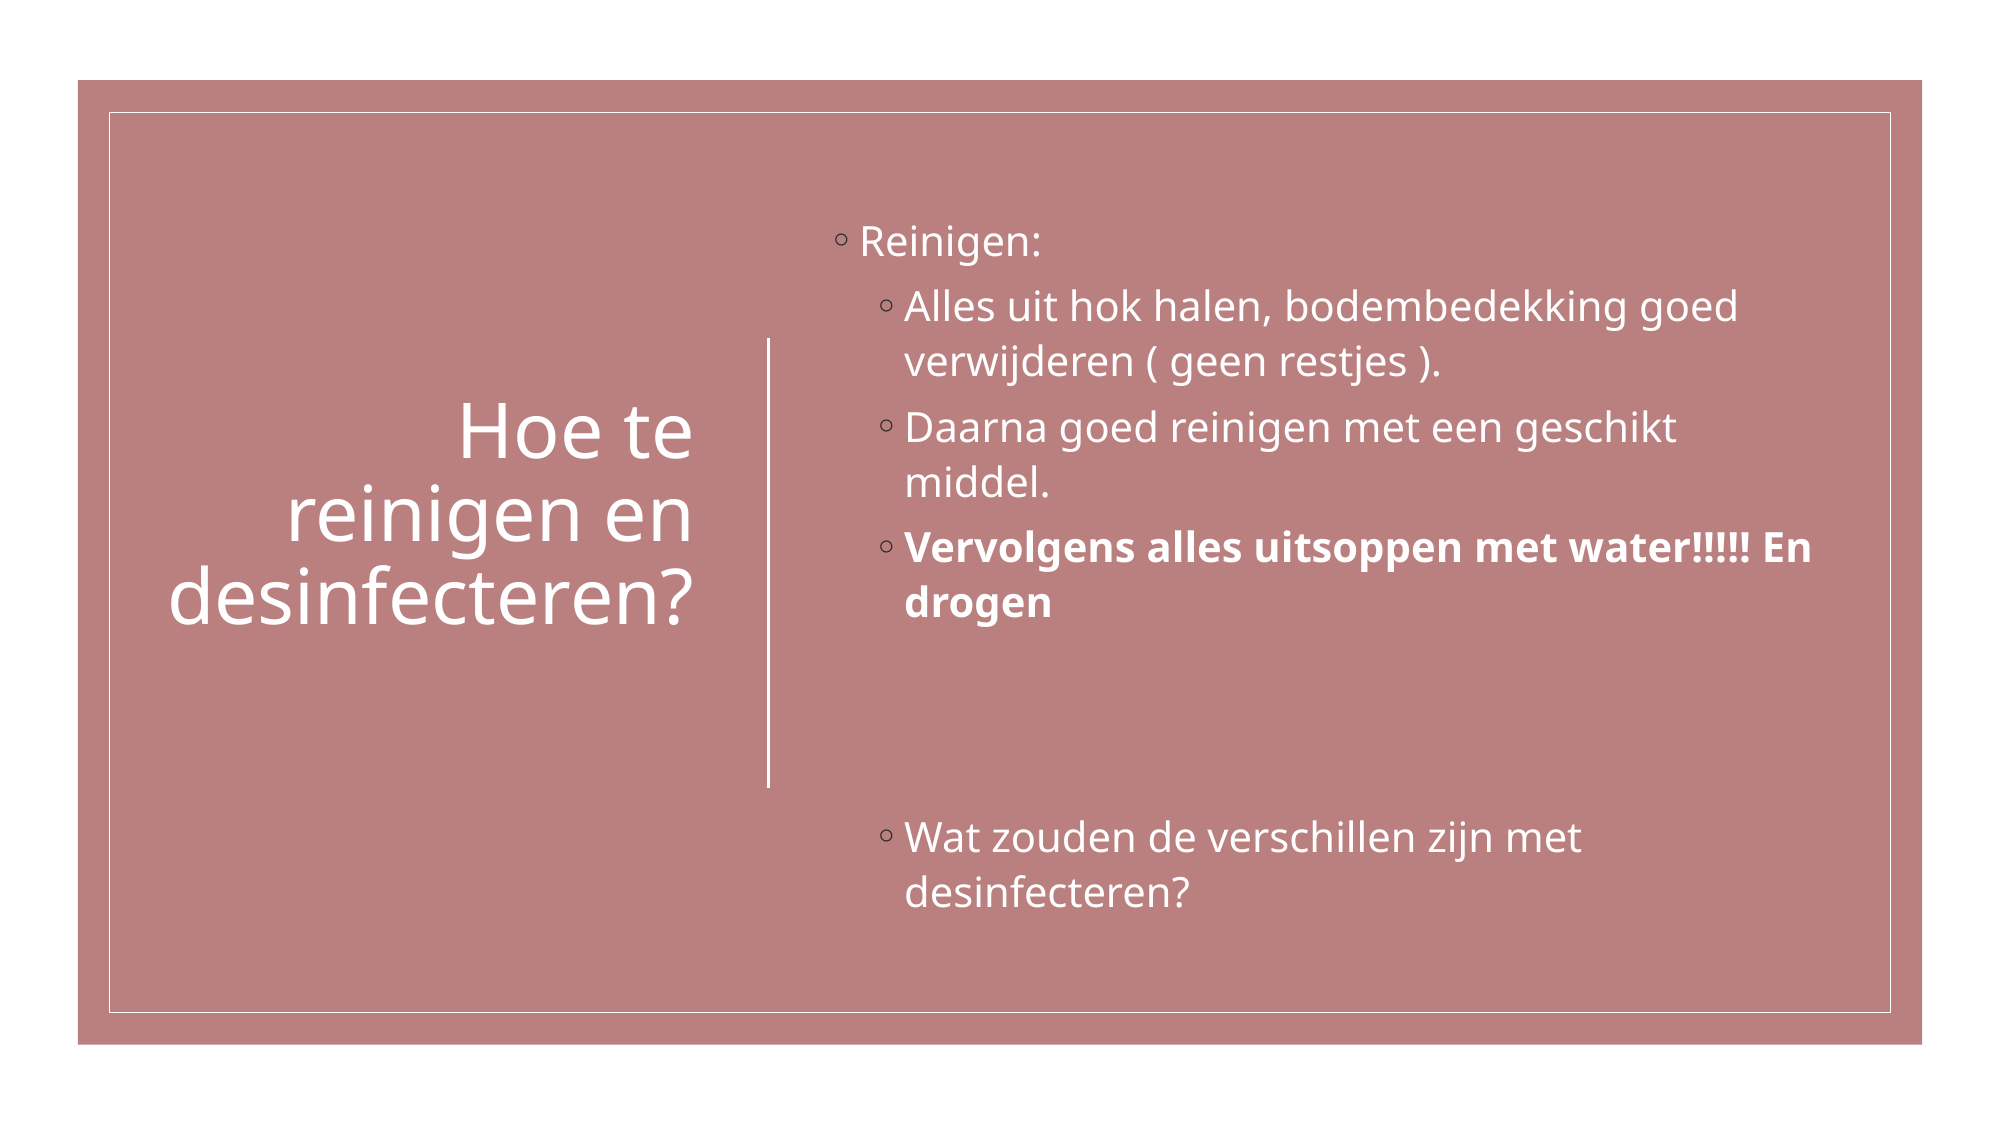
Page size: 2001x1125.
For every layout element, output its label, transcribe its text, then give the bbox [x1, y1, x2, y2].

text_box [77, 79, 1923, 1046]
list Reinigen: Alles uit hok halen, bodembedekking goed verwijderen ( geen restjes ). Daarna goed reinigen met een geschikt middel. Vervolgens alles uitsoppen met water!!!!! En drogen Wat zouden de verschillen zijn met desinfecteren? [814, 164, 1834, 961]
text_box [0, 0, 2000, 1125]
title Hoe te reinigen en desinfecteren? [142, 164, 711, 961]
text_box [109, 112, 1891, 1013]
